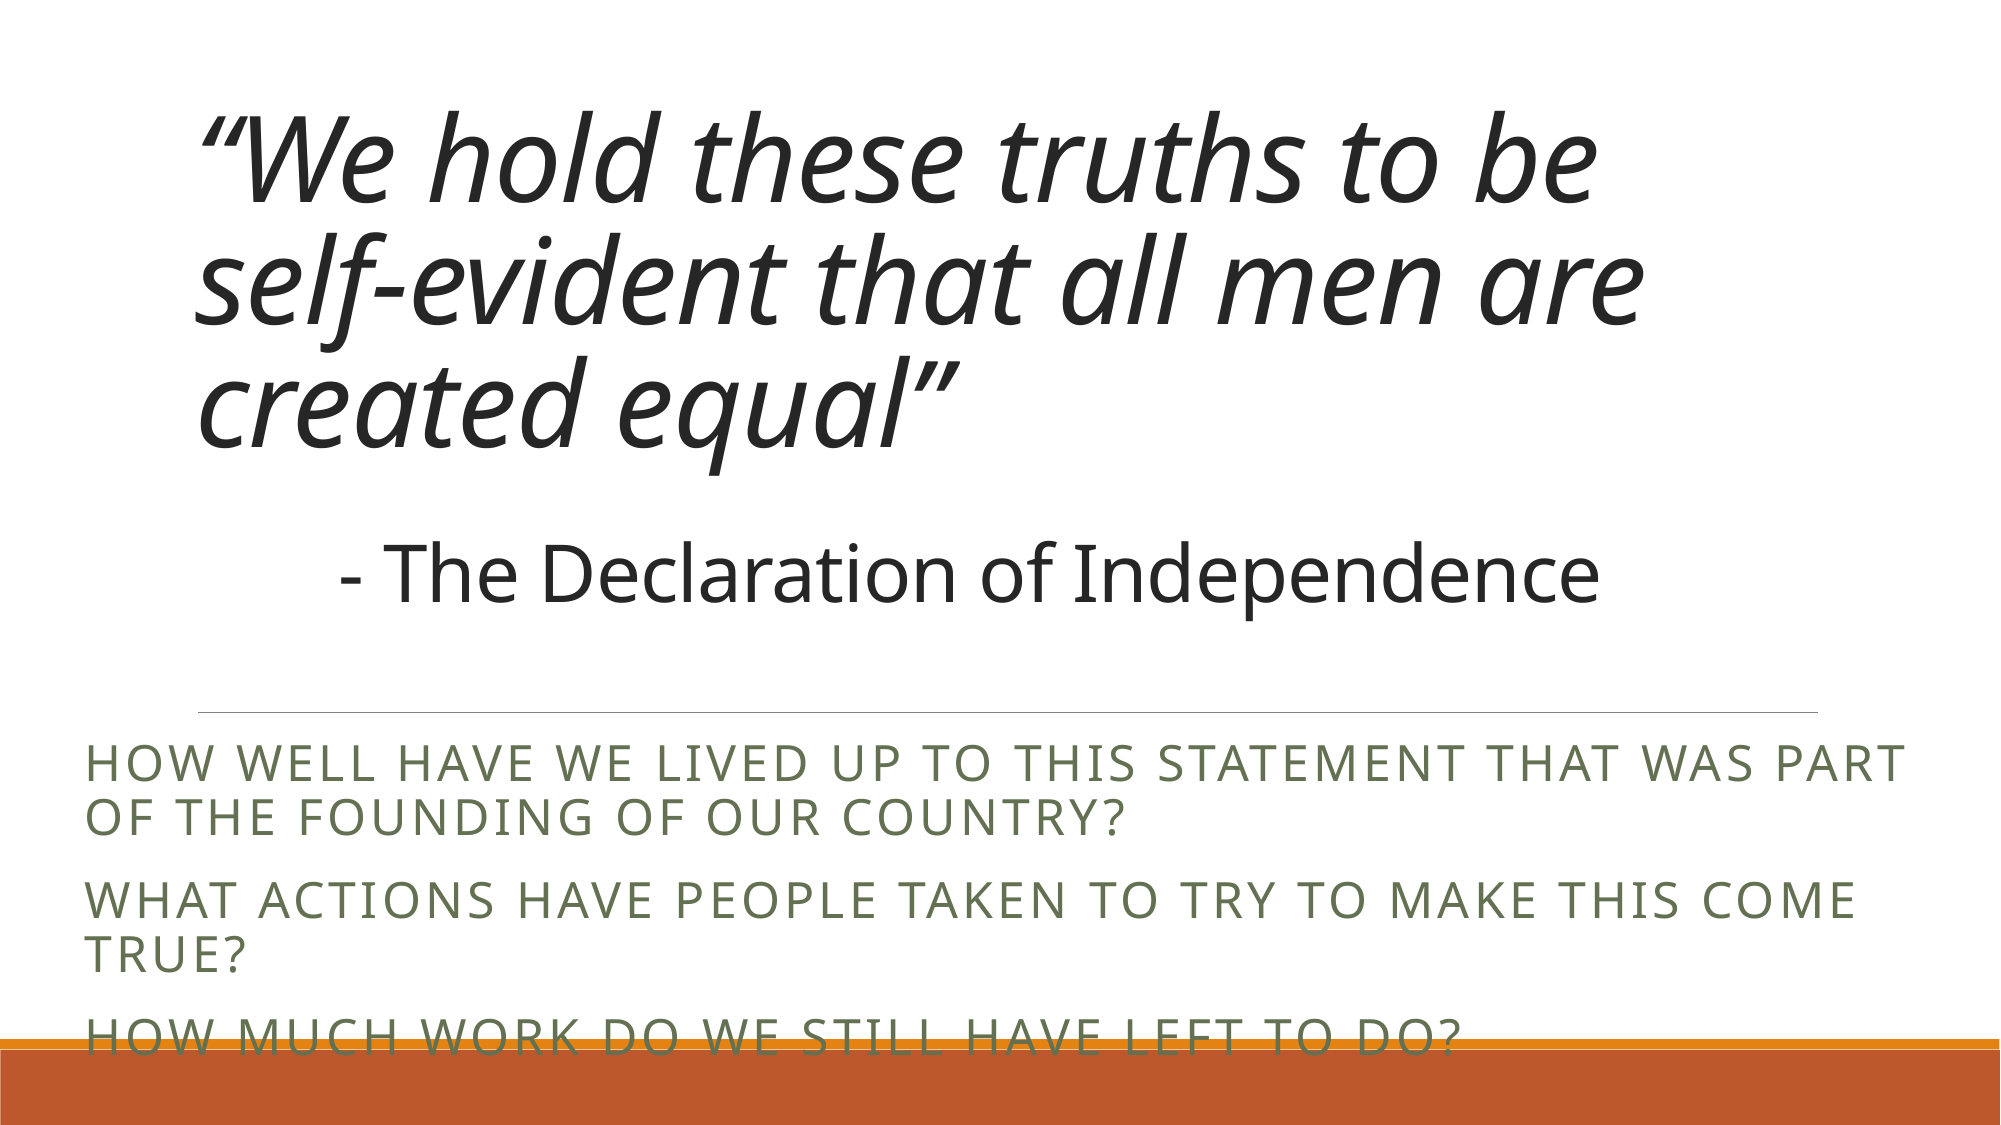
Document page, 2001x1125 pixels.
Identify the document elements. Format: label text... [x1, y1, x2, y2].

title “We hold these truths to be self-evident that all men are created equal” - The Declaration of Independence [180, 40, 1838, 643]
list How well have we lived up to this statement that was part of the founding of our country? What actions have people taken to try to make this come true? How much work do we still have left to do? [69, 730, 1929, 918]
